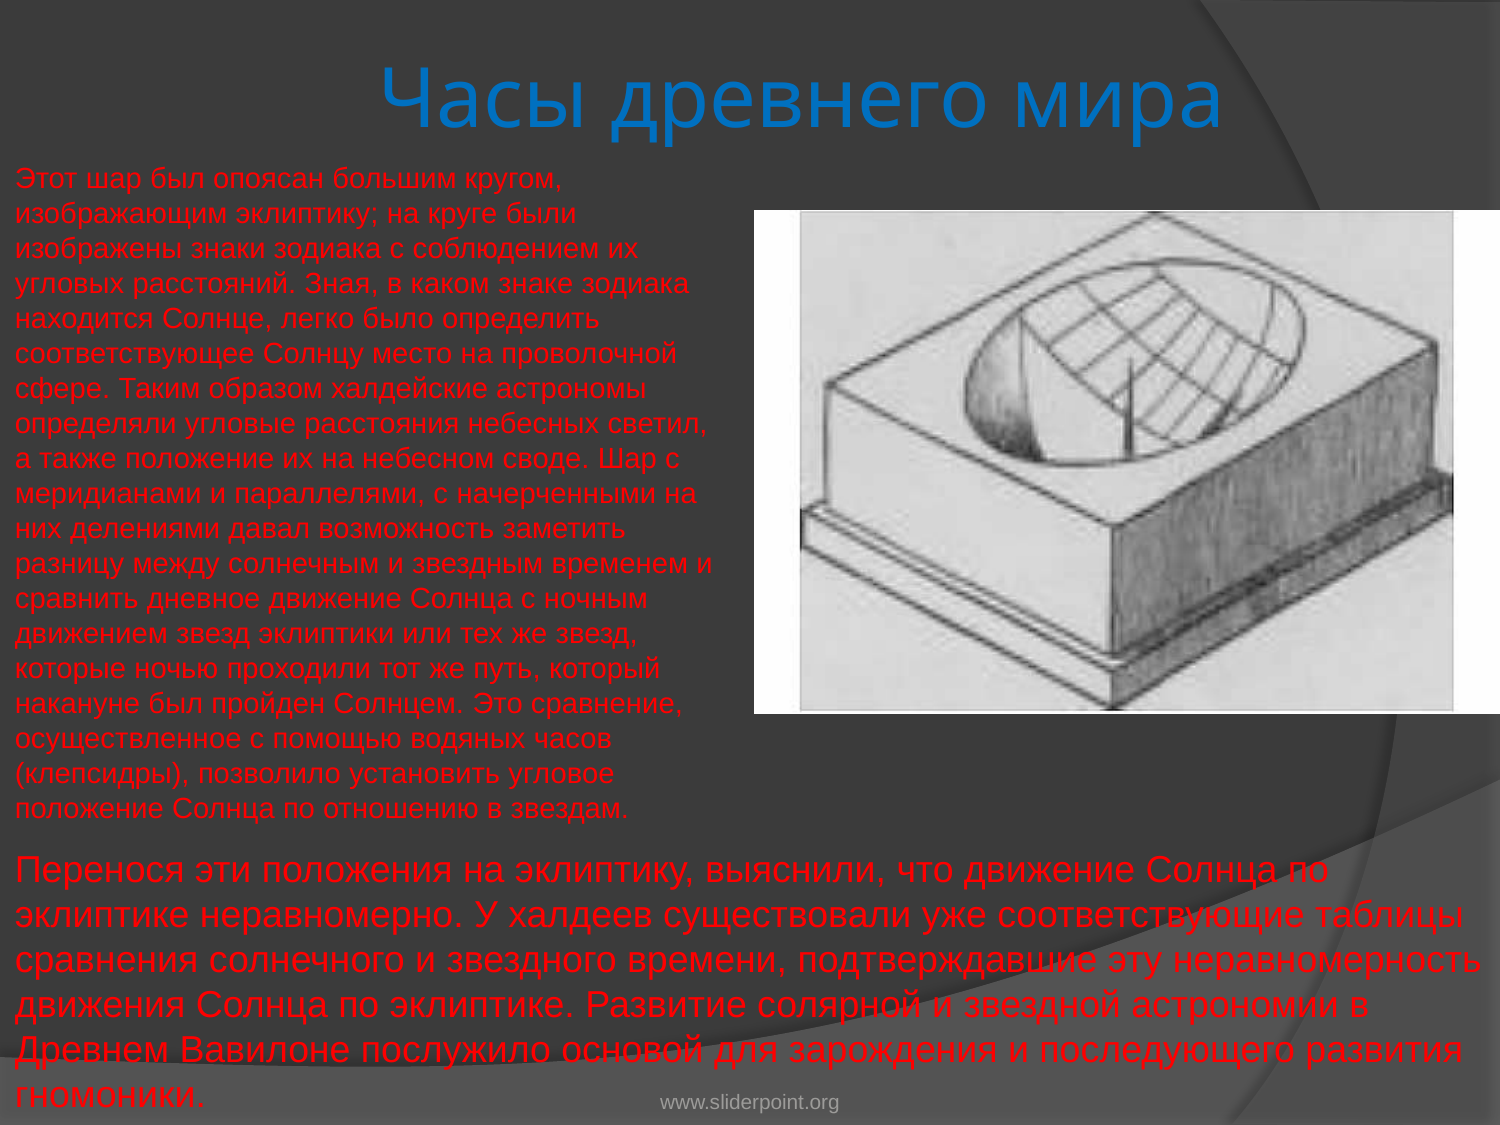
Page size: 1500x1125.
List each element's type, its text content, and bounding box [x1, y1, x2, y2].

text_box Перенося эти положения на эклиптику, выяснили, что движение Солнца по эклиптике неравномерно. У халдеев существовали уже соответствующие таблицы сравнения солнечного и звездного времени, подтверждавшие эту неравномерность движения Солнца по эклиптике. Развитие солярной и звездной астрономии в Древнем Вавилоне послужило основой для зарождения и последующего развития гномоники. [0, 837, 1500, 1122]
title Часы древнего мира [175, 0, 1401, 188]
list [754, 210, 1500, 714]
footer www.sliderpoint.org [512, 1053, 988, 1114]
text_box Этот шар был опоясан большим кругом, изображающим эклиптику; на круге были изображены знаки зодиака с соблюдением их угловых расстояний. Зная, в каком знаке зодиака находится Солнце, легко было определить соответствующее Солнцу место на проволочной сфере. Таким образом халдейские астрономы определяли угловые расстояния небесных светил, а также положение их на небесном своде. Шар с меридианами и параллелями, с начерченными на них делениями давал возможность заметить разницу между солнечным и звездным временем и сравнить дневное движение Солнца с ночным движением звезд эклиптики или тех же звезд, которые ночью проходили тот же путь, который накануне был пройден Солнцем. Это сравнение, осуществленное с помощью водяных часов (клепсидры), позволило установить угловое положение Солнца по отношению в звездам. [0, 152, 739, 832]
